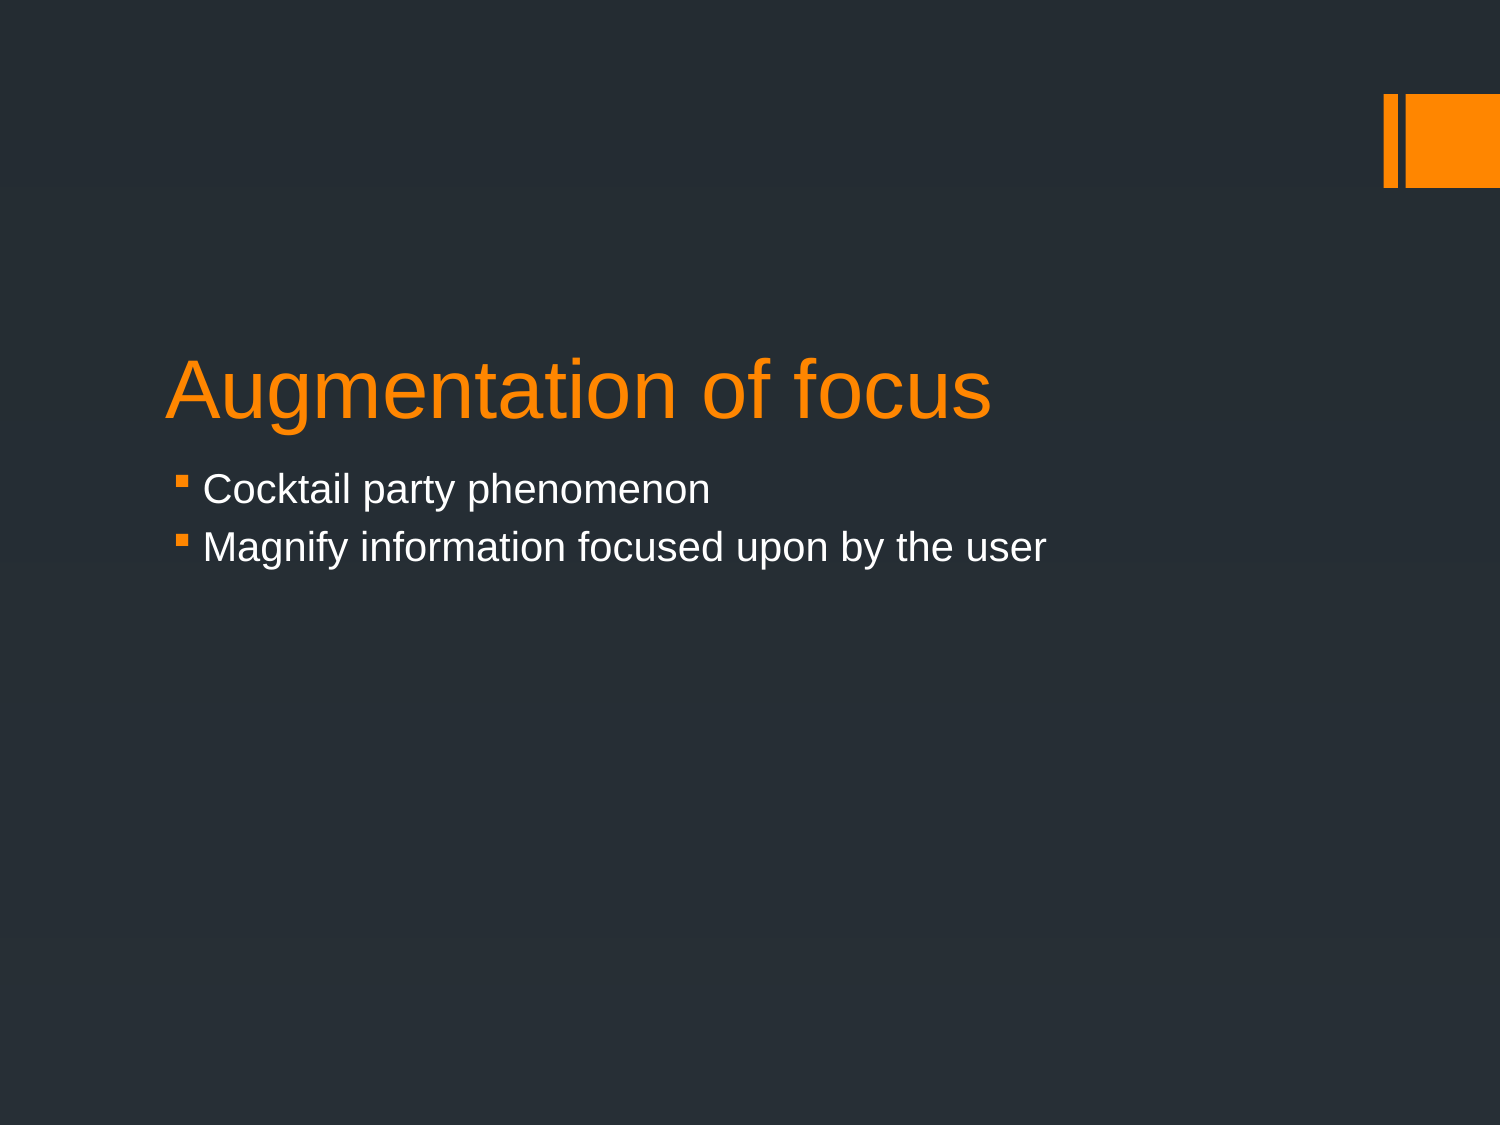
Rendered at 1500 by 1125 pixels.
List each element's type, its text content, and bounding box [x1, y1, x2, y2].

list Cocktail party phenomenon Magnify information focused upon by the user [150, 454, 1350, 1035]
title Augmentation of focus [150, 253, 1350, 443]
